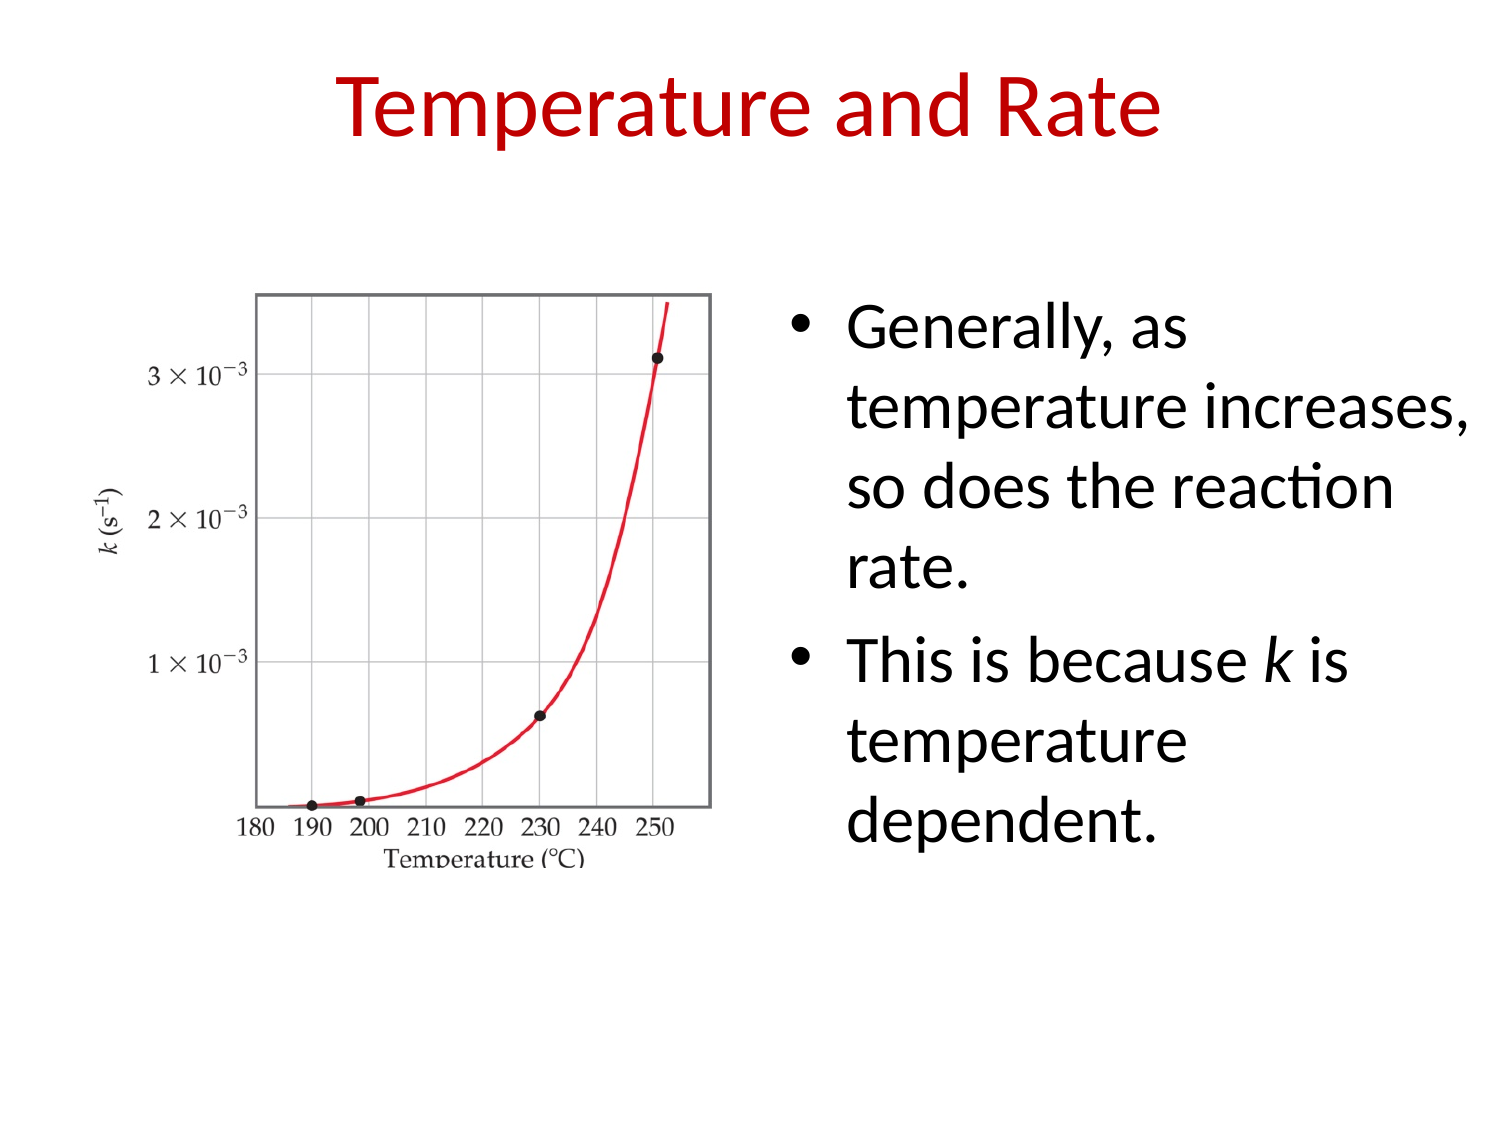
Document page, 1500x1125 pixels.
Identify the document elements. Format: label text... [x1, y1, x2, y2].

picture [87, 287, 717, 869]
text_box Generally, as temperature increases, so does the reaction rate. This is because k is temperature dependent. [774, 274, 1500, 950]
text_box Temperature and Rate [112, 37, 1388, 225]
